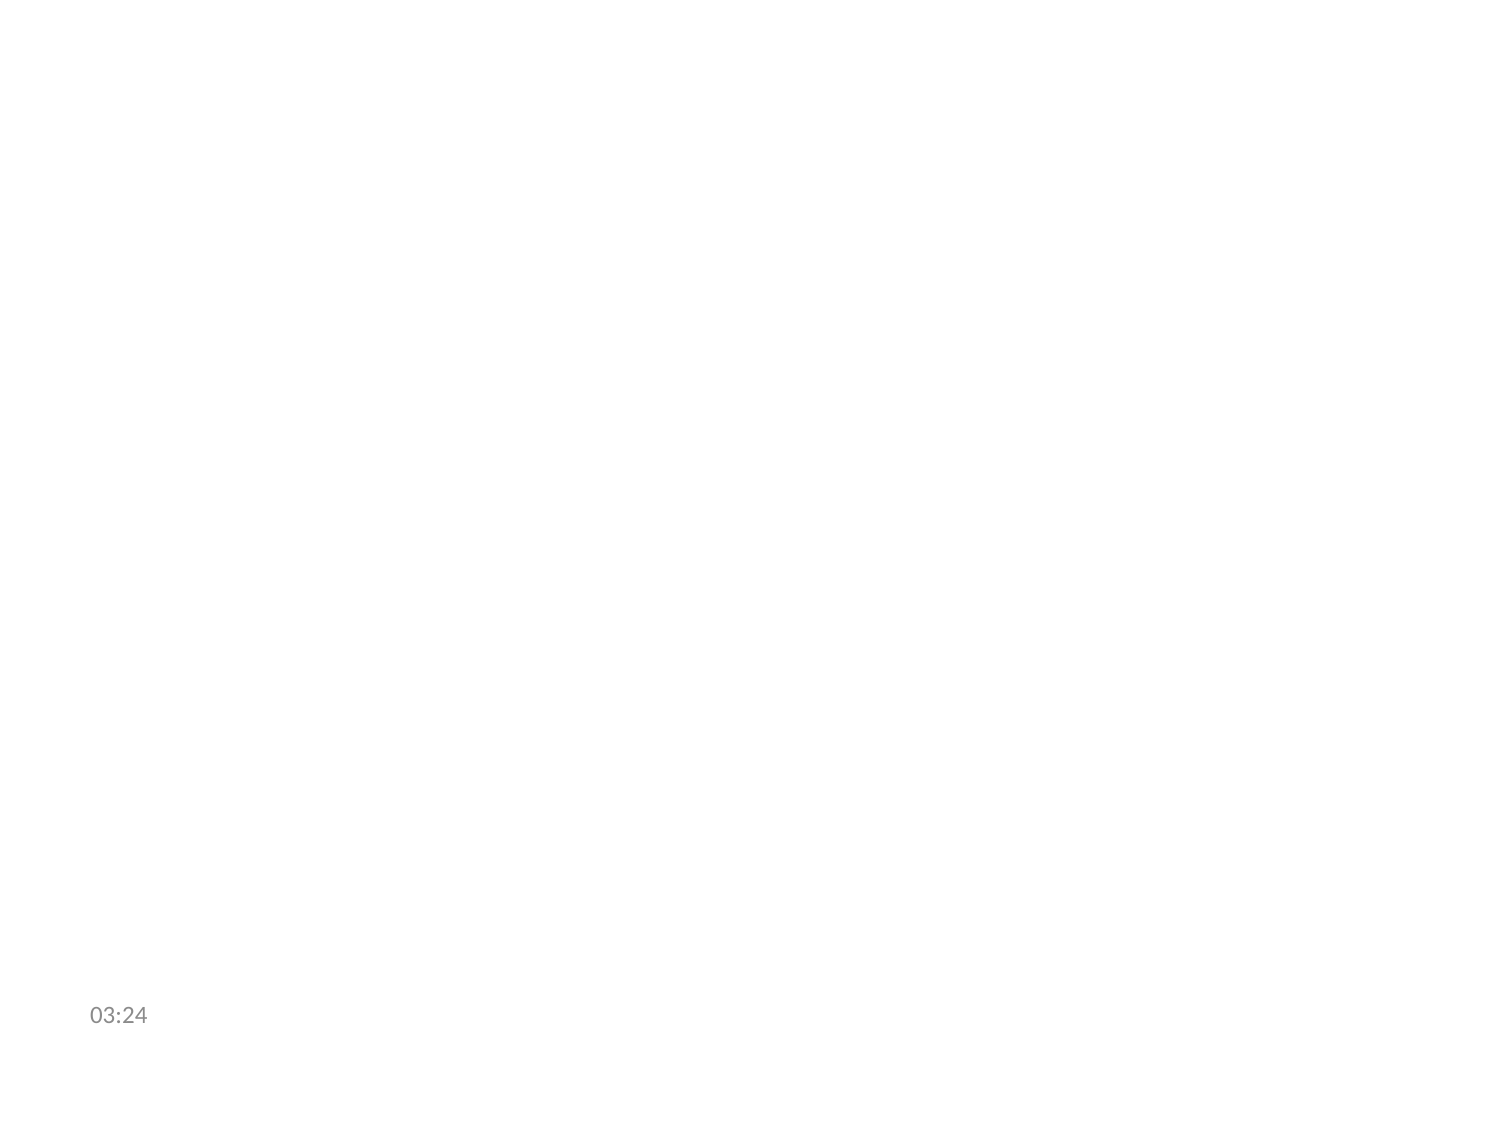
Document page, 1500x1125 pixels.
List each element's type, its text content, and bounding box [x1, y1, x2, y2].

text_box 15:35 [75, 983, 425, 1044]
